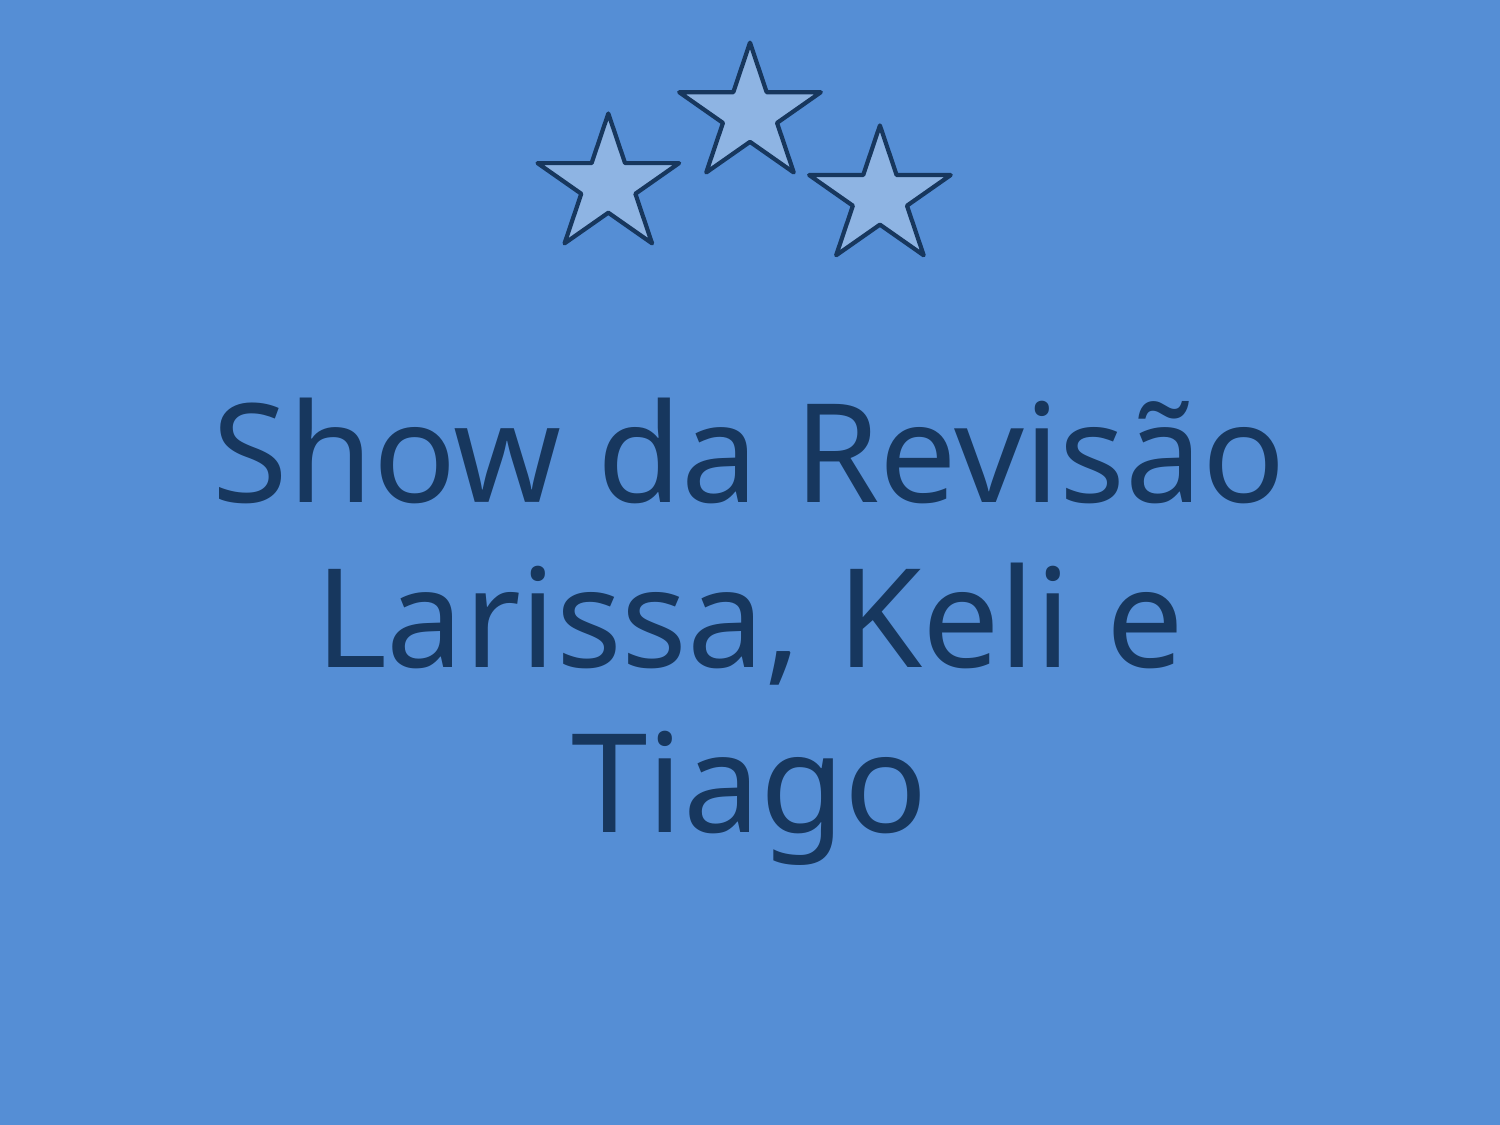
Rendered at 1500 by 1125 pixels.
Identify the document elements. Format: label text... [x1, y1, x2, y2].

text_box [535, 111, 682, 246]
text_box [807, 123, 953, 258]
text_box [677, 40, 823, 175]
title Show da Revisão Larissa, Keli e Tiago [111, 491, 1388, 734]
